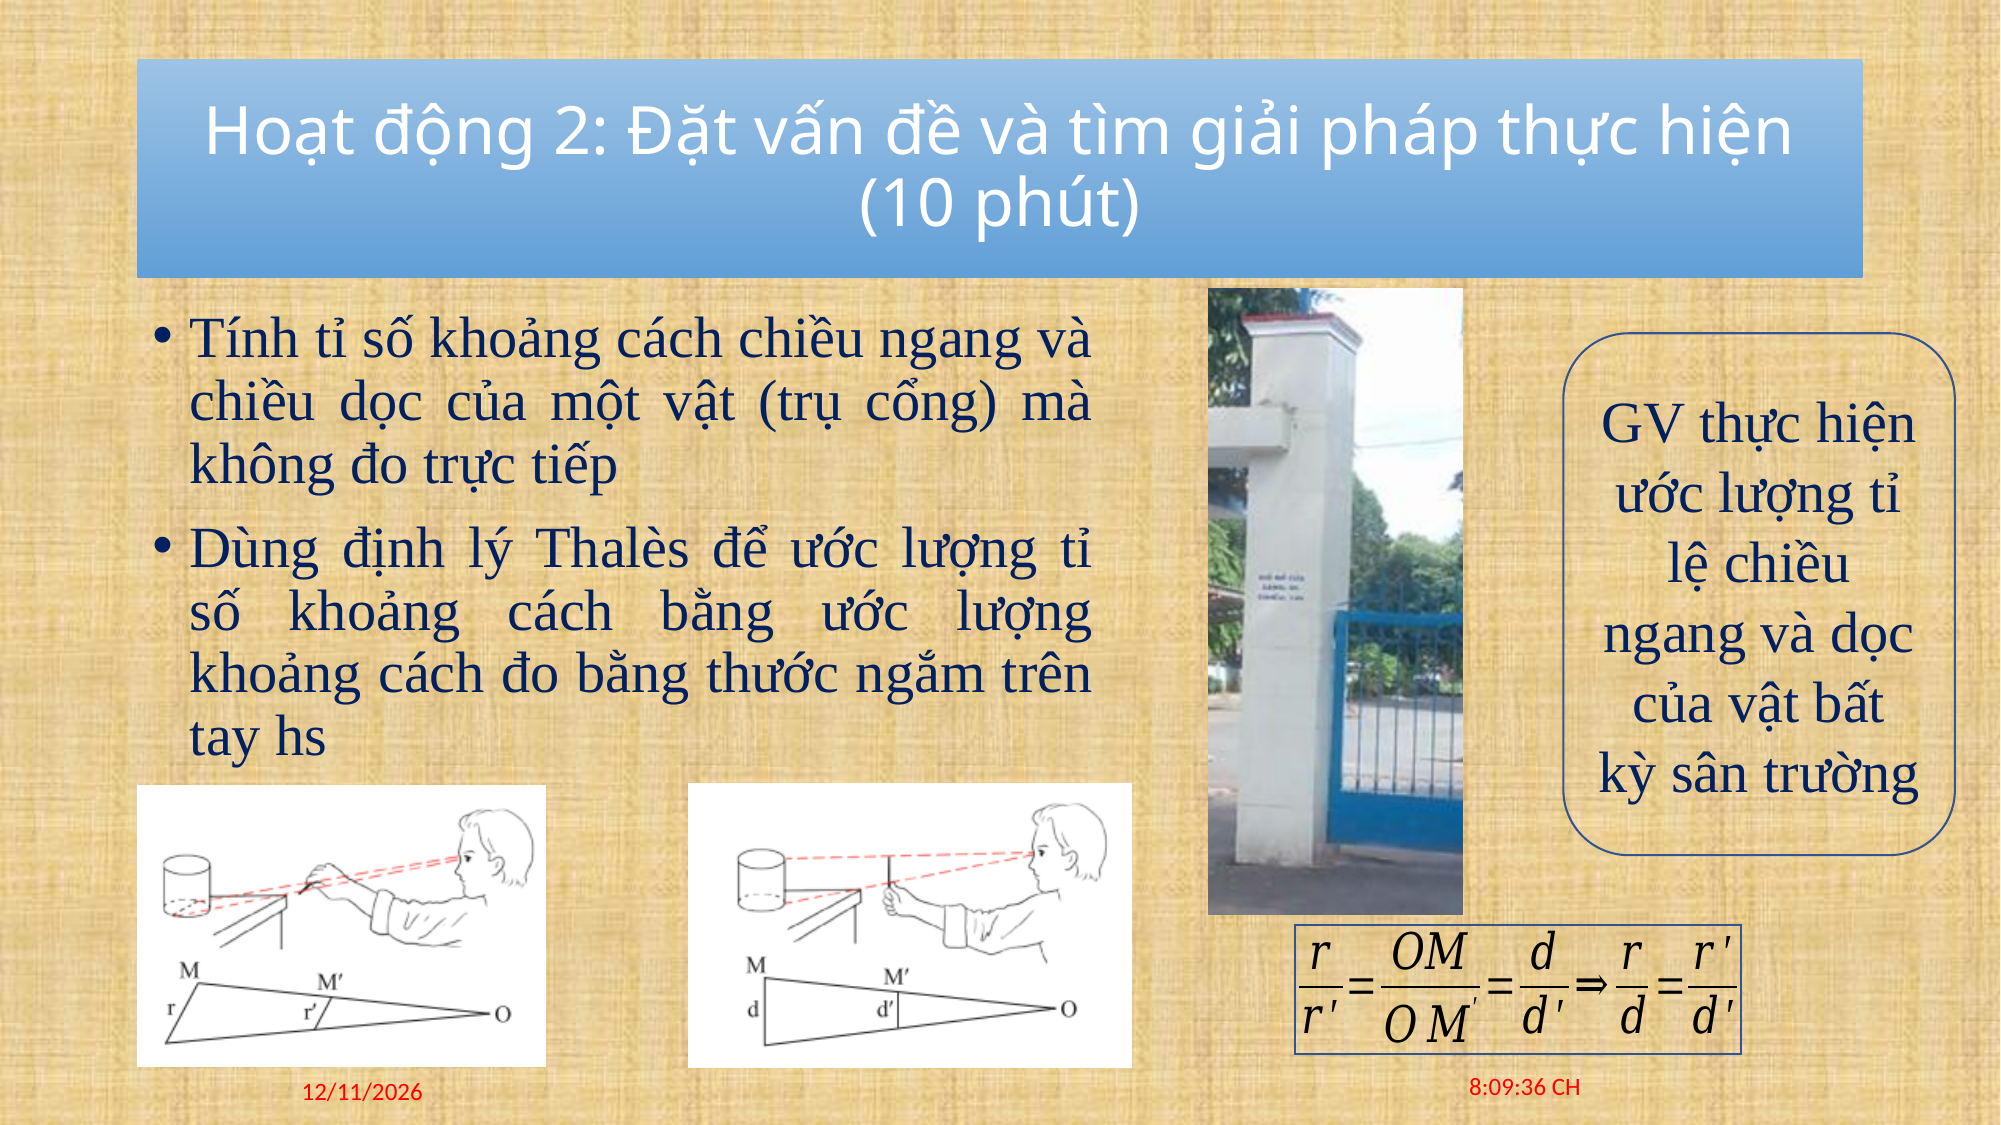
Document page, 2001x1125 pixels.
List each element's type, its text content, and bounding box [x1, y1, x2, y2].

text_box GV thực hiện ước lượng tỉ lệ chiều ngang và dọc của vật bất kỳ sân trường [1562, 332, 1956, 857]
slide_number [137, 1060, 588, 1121]
footer 8:09:36 CH [1187, 1055, 1863, 1116]
title Hoạt động 2: Đặt vấn đề và tìm giải pháp thực hiện (10 phút) [137, 59, 1863, 278]
picture [0, 0, 2001, 1125]
list Tính tỉ số khoảng cách chiều ngang và chiều dọc của một vật (trụ cổng) mà không đo trực tiếp Dùng định lý Thalès để ước lượng tỉ số khoảng cách bằng ước lượng khoảng cách đo bằng thước ngắm trên tay hs [137, 299, 1109, 1014]
